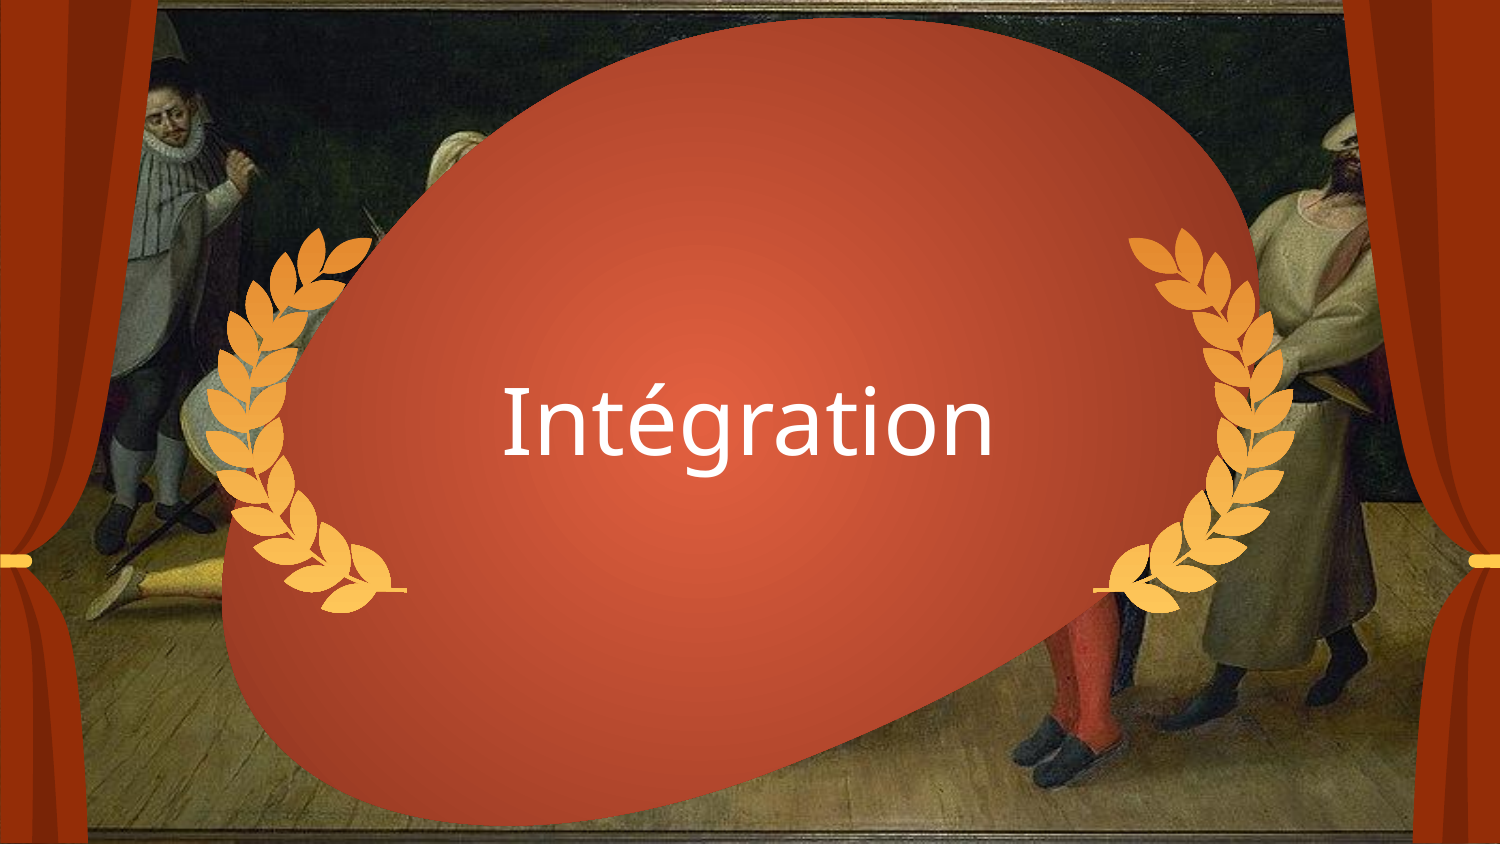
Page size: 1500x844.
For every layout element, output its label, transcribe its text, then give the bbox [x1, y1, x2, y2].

text_box [205, 227, 408, 613]
title Intégration [369, 241, 1131, 595]
text_box [381, 18, 1260, 325]
text_box [1093, 227, 1296, 613]
picture [28, 0, 1472, 844]
text_box [234, 499, 272, 512]
text_box [1131, 250, 1250, 558]
text_box [259, 256, 369, 582]
text_box [222, 516, 1106, 826]
text_box [245, 468, 257, 480]
text_box [1248, 363, 1255, 378]
